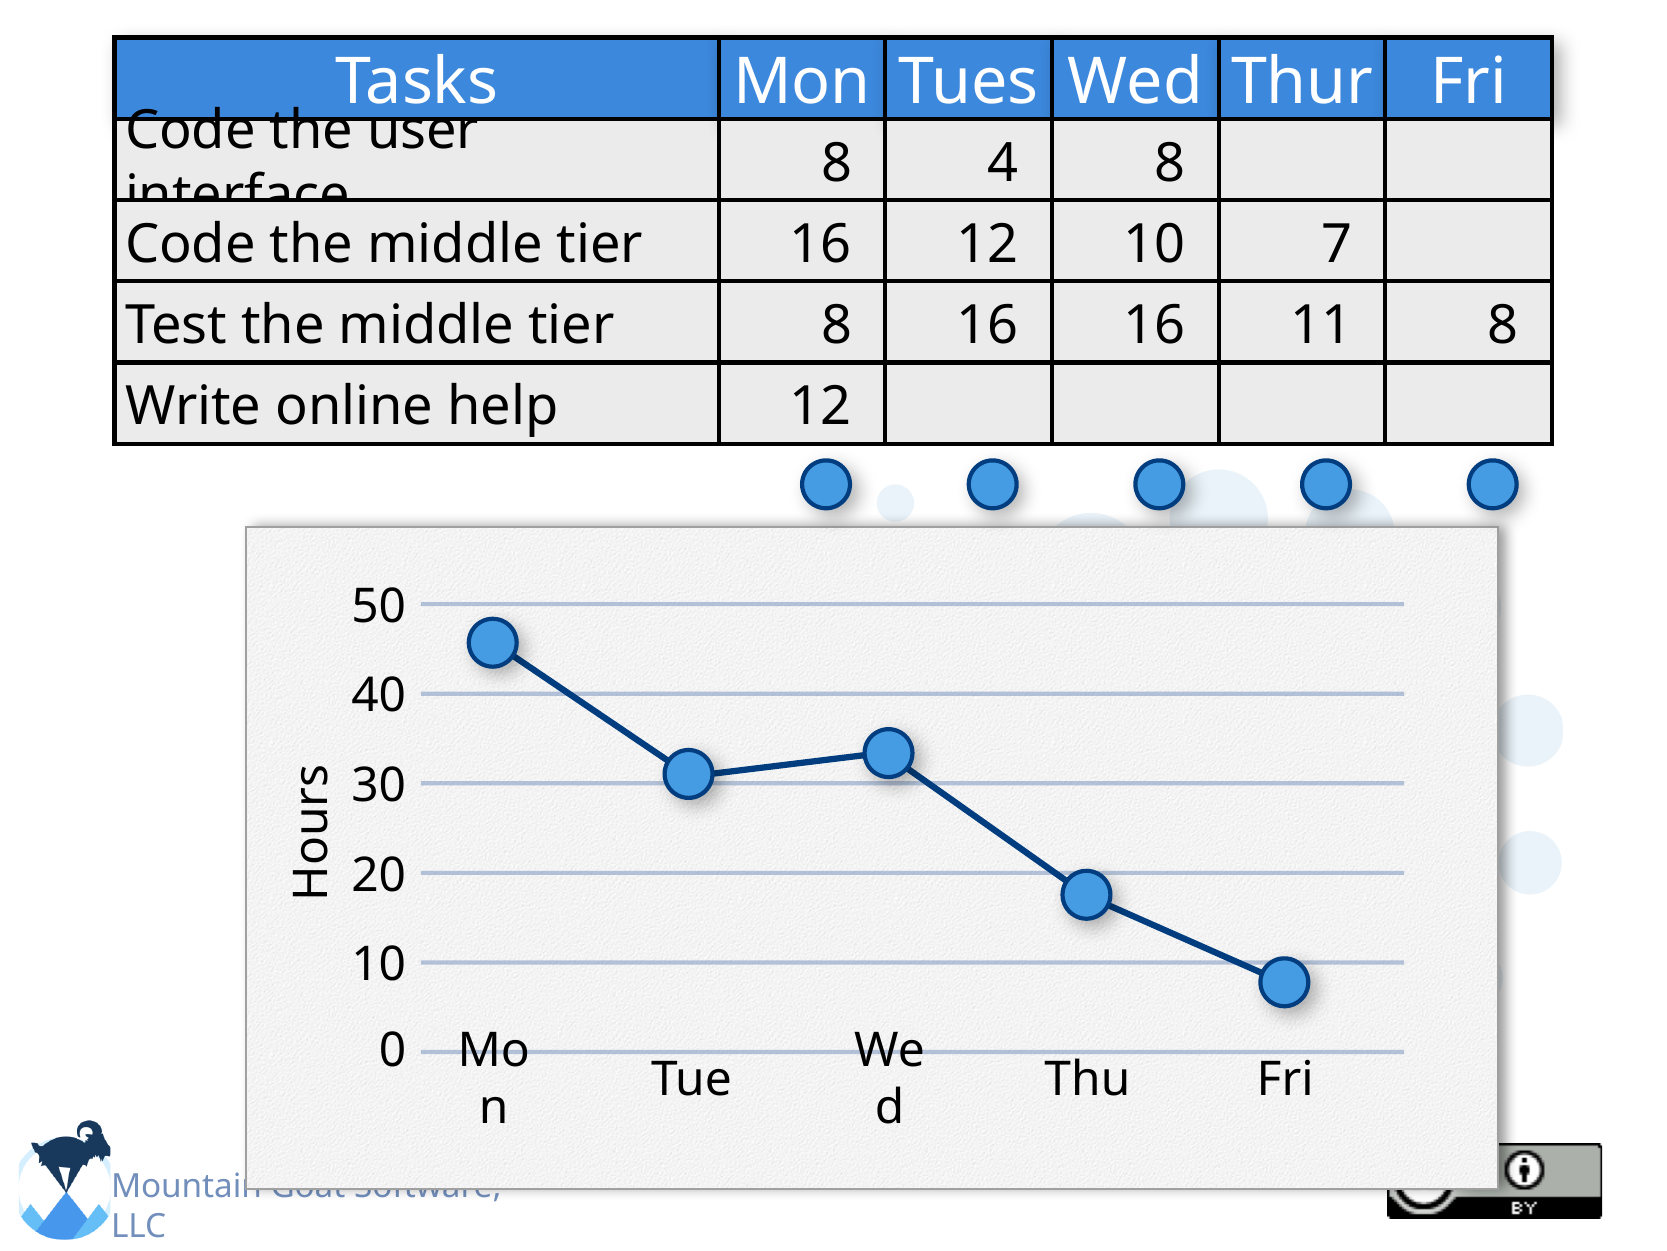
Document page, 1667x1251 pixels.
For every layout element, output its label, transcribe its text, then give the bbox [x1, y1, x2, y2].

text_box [114, 279, 718, 361]
text_box [1135, 460, 1184, 509]
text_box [1218, 37, 1385, 118]
text_box [1260, 958, 1309, 1007]
text_box [802, 460, 850, 509]
text_box Fri [1231, 1041, 1340, 1111]
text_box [1385, 37, 1553, 118]
text_box [1468, 460, 1517, 509]
text_box 40 [322, 657, 413, 728]
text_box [885, 117, 1051, 444]
text_box [1062, 870, 1111, 919]
text_box 20 [322, 836, 413, 907]
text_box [1219, 118, 1385, 444]
picture [1387, 1143, 1603, 1219]
text_box Wed [835, 1012, 944, 1140]
text_box 10 [322, 926, 413, 997]
text_box Mon [439, 1012, 548, 1140]
text_box Hours [273, 599, 344, 1066]
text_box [718, 361, 886, 446]
text_box 0 [322, 1011, 413, 1082]
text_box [1051, 117, 1219, 444]
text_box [1051, 37, 1218, 117]
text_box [885, 37, 1051, 117]
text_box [718, 117, 885, 198]
text_box [664, 750, 713, 798]
text_box [968, 460, 1017, 509]
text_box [718, 198, 885, 279]
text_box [718, 37, 885, 117]
text_box Thu [1033, 1041, 1142, 1111]
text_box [114, 117, 718, 198]
text_box 50 [322, 568, 413, 638]
text_box Tue [637, 1041, 746, 1111]
text_box [864, 729, 913, 778]
text_box [245, 527, 1498, 1190]
text_box [1302, 460, 1351, 509]
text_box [114, 361, 718, 446]
text_box 30 [322, 747, 413, 818]
picture [18, 1120, 111, 1240]
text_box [1385, 118, 1553, 444]
text_box [468, 618, 517, 667]
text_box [114, 198, 718, 279]
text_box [114, 37, 718, 117]
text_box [718, 279, 885, 361]
